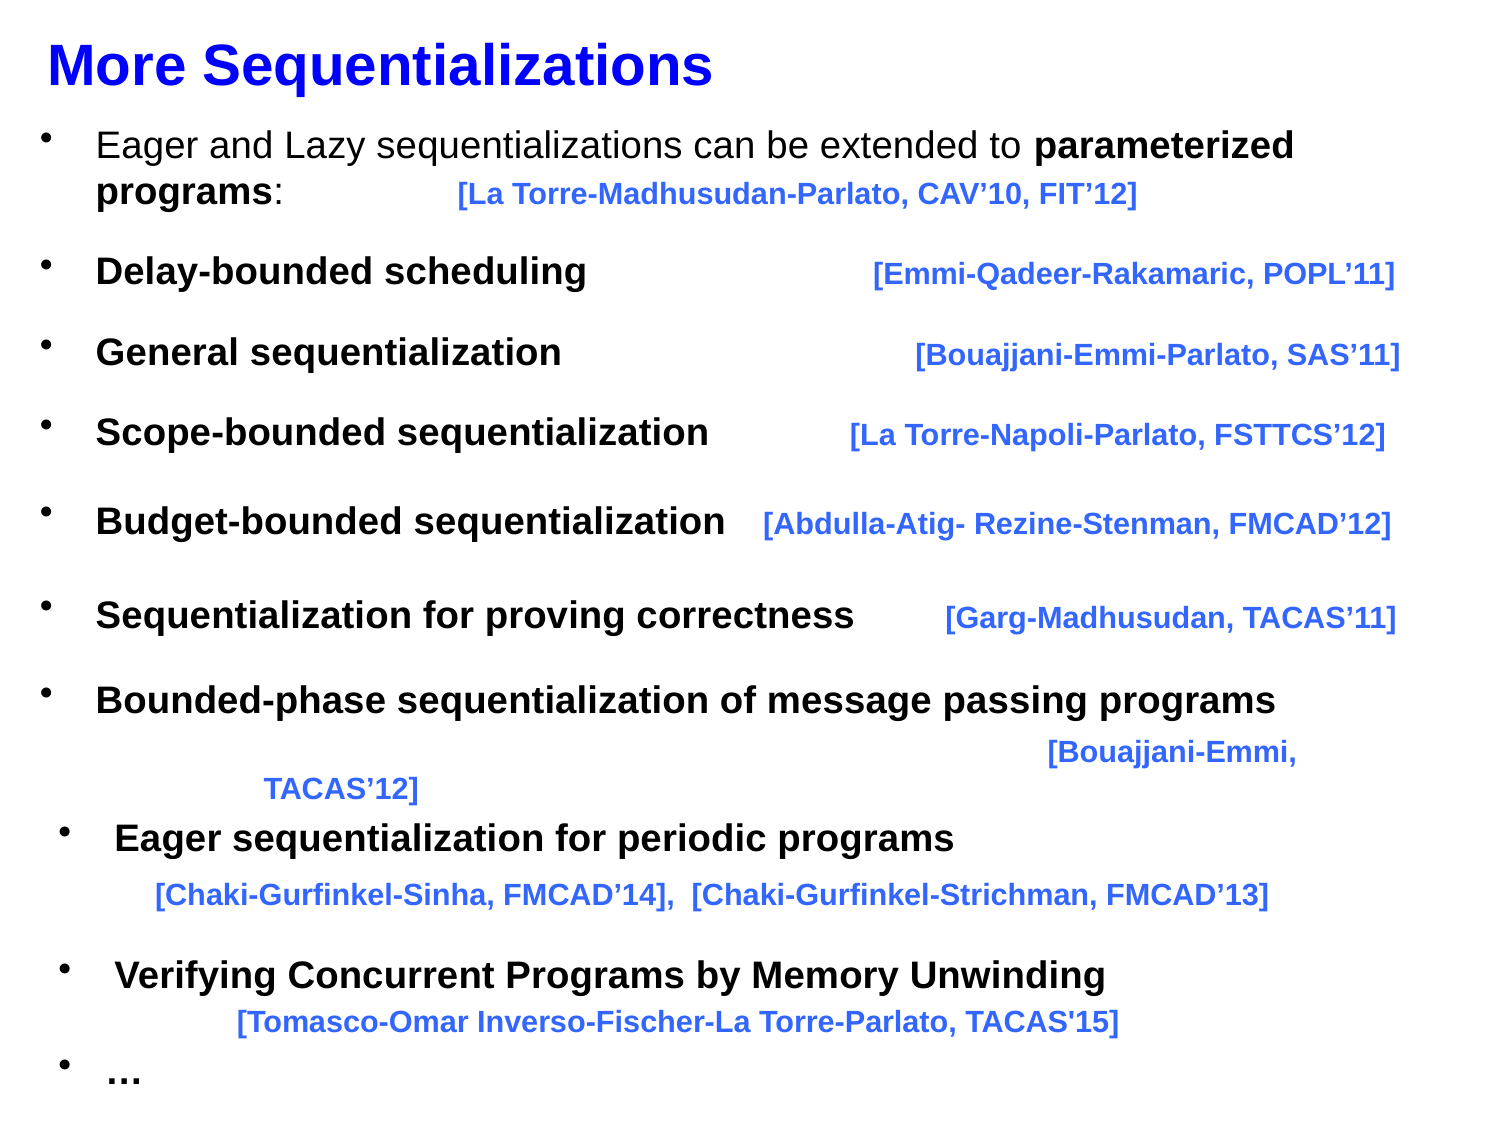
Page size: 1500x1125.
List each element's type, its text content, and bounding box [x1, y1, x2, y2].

text_box Eager and Lazy sequentializations can be extended to parameterized programs: [La Torre-Madhusudan-Parlato, CAV’10, FIT’12] Delay-bounded scheduling [Emmi-Qadeer-Rakamaric, POPL’11] General sequentialization [Bouajjani-Emmi-Parlato, SAS’11] Scope-bounded sequentialization [La Torre-Napoli-Parlato, FSTTCS’12] Budget-bounded sequentialization [Abdulla-Atig- Rezine-Stenman, FMCAD’12] Sequentialization for proving correctness [Garg-Madhusudan, TACAS’11] Bounded-phase sequentialization of message passing programs [Bouajjani-Emmi, TACAS’12] Eager sequentialization for periodic programs [Chaki-Gurfinkel-Sinha, FMCAD’14], [Chaki-Gurfinkel-Strichman, FMCAD’13] Verifying Concurrent Programs by Memory Unwinding [Tomasco-Omar Inverso-Fischer-La Torre-Parlato, TACAS'15] … [24, 112, 1475, 1106]
title More Sequentializations [0, 0, 1500, 126]
